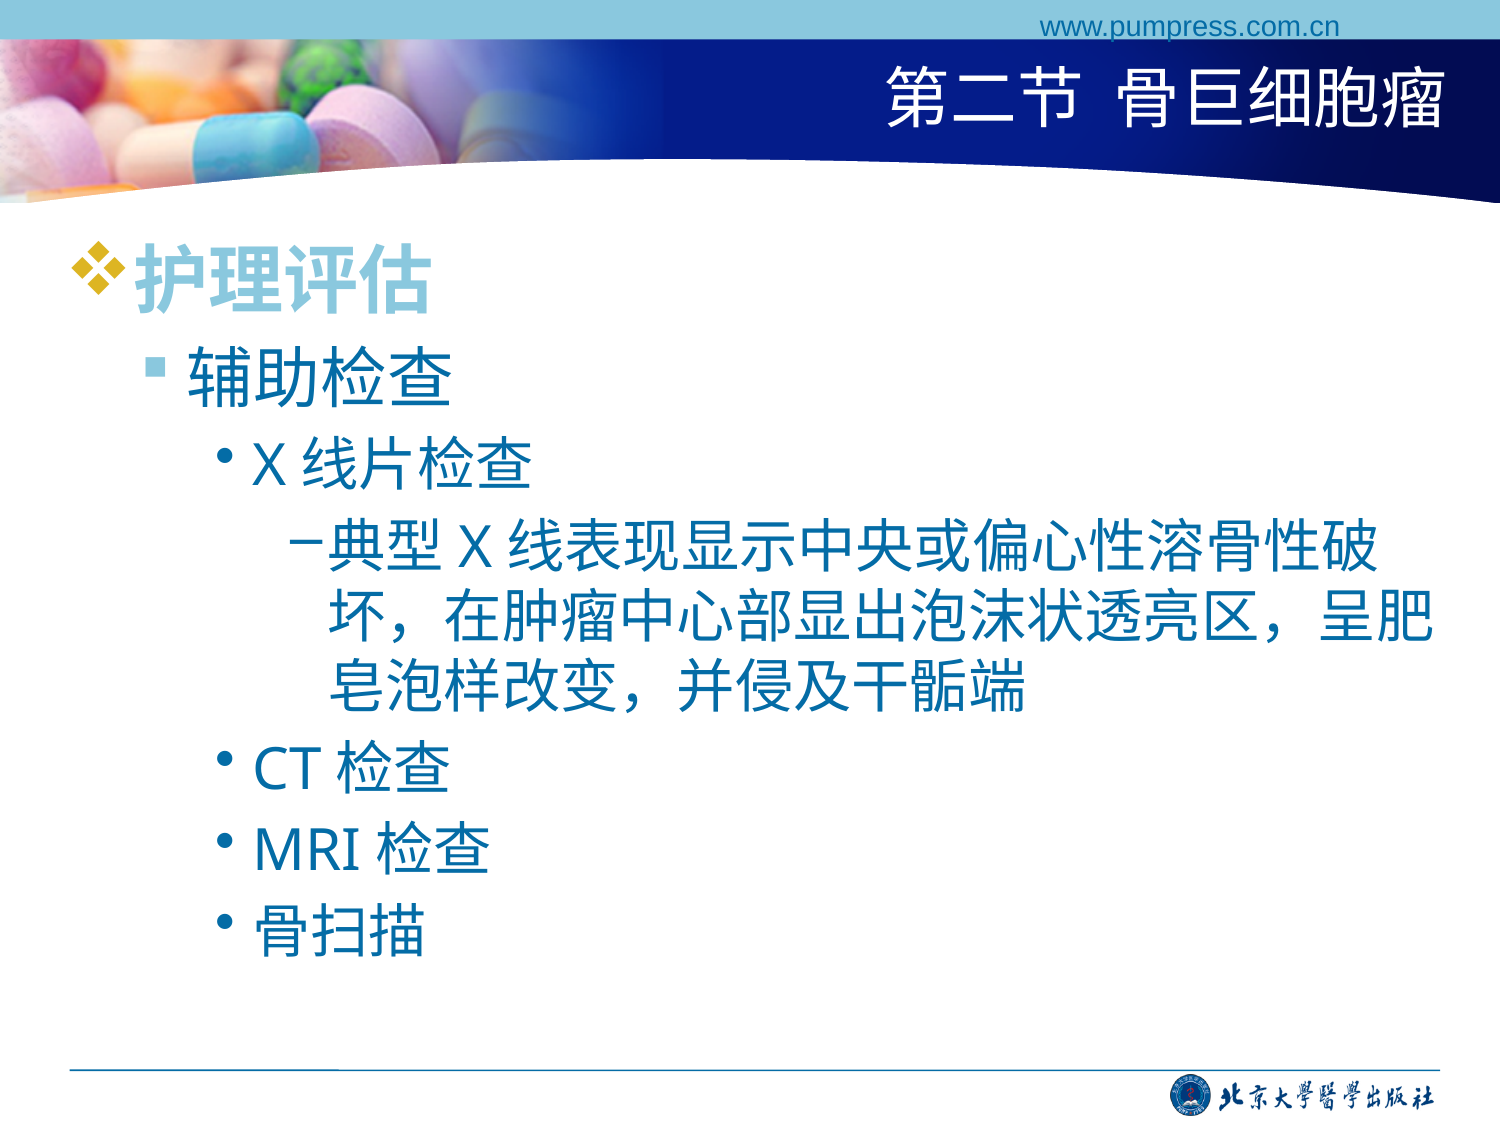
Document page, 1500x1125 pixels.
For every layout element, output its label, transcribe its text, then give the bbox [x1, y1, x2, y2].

picture [1170, 1074, 1436, 1118]
title 第二节 骨巨细胞瘤 [137, 49, 1463, 143]
slide_number www.pumpress.com.cn [1025, 0, 1463, 38]
list 护理评估 辅助检查 X线片检查 典型X线表现显示中央或偏心性溶骨性破坏，在肿瘤中心部显出泡沫状透亮区，呈肥皂泡样改变，并侵及干骺端 CT检查 MRI检查 骨扫描 [49, 224, 1463, 1026]
picture [0, 40, 1500, 203]
